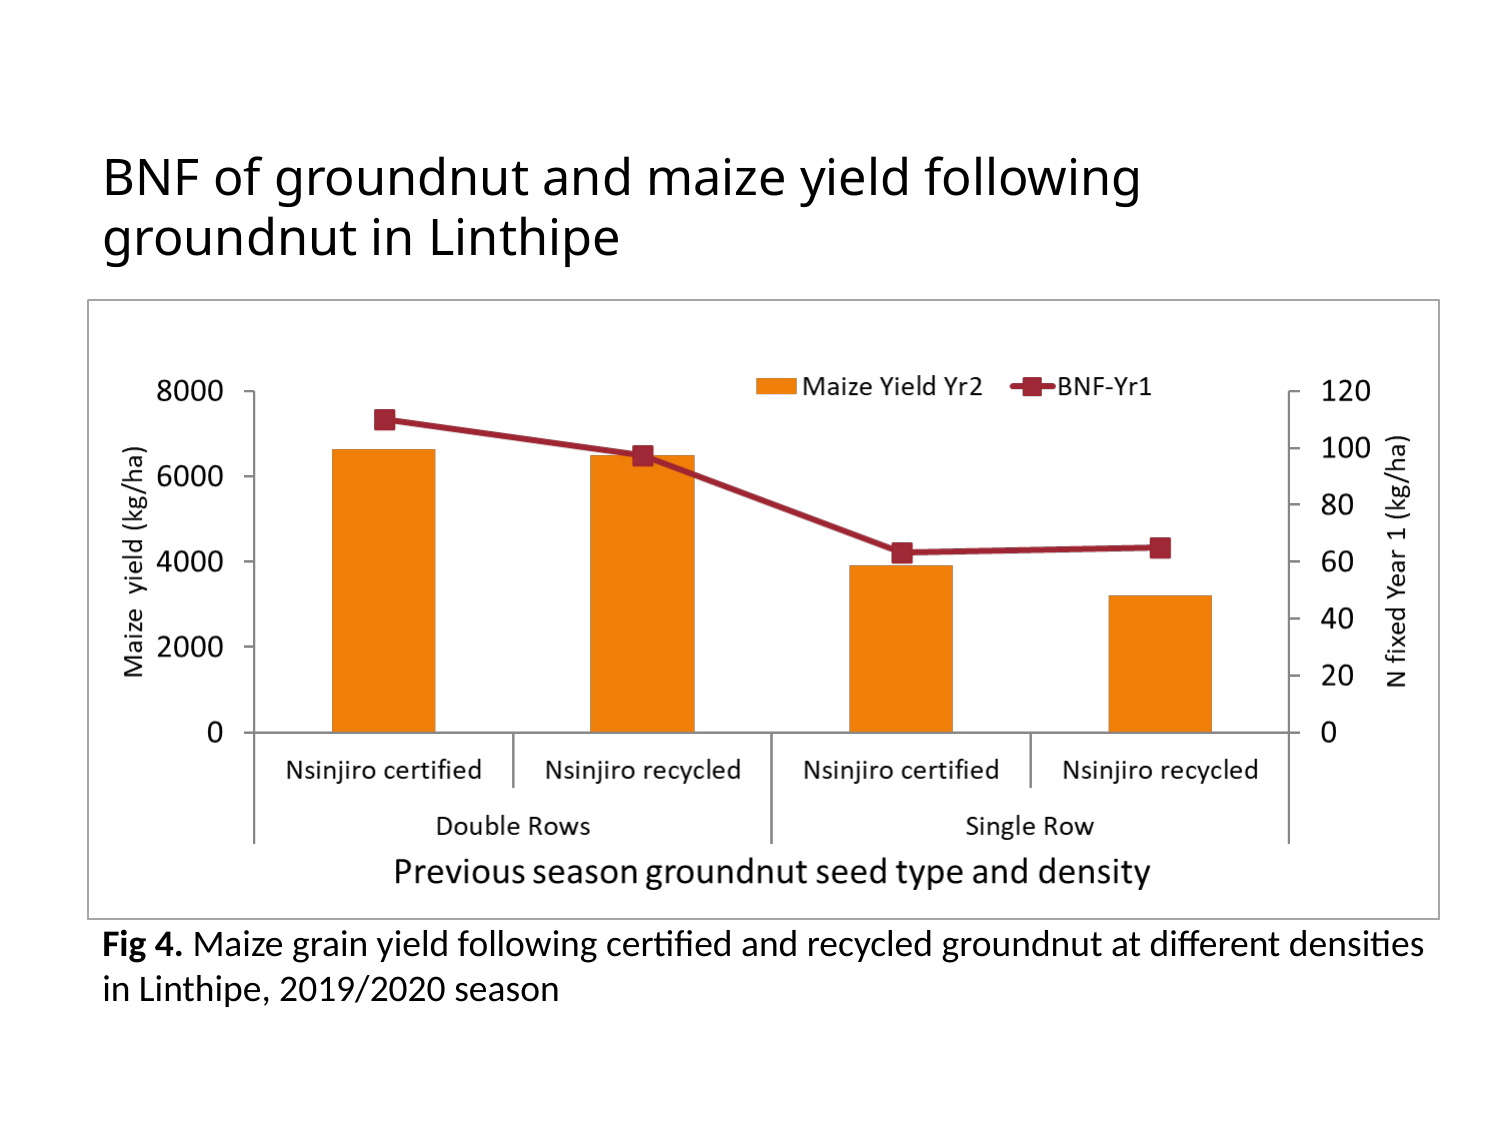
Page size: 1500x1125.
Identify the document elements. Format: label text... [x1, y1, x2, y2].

text_box Fig 4. Maize grain yield following certified and recycled groundnut at different densities in Linthipe, 2019/2020 season [87, 911, 1463, 1017]
subtitle BNF of groundnut and maize yield following groundnut in Linthipe [87, 137, 1213, 275]
picture [87, 299, 1440, 921]
